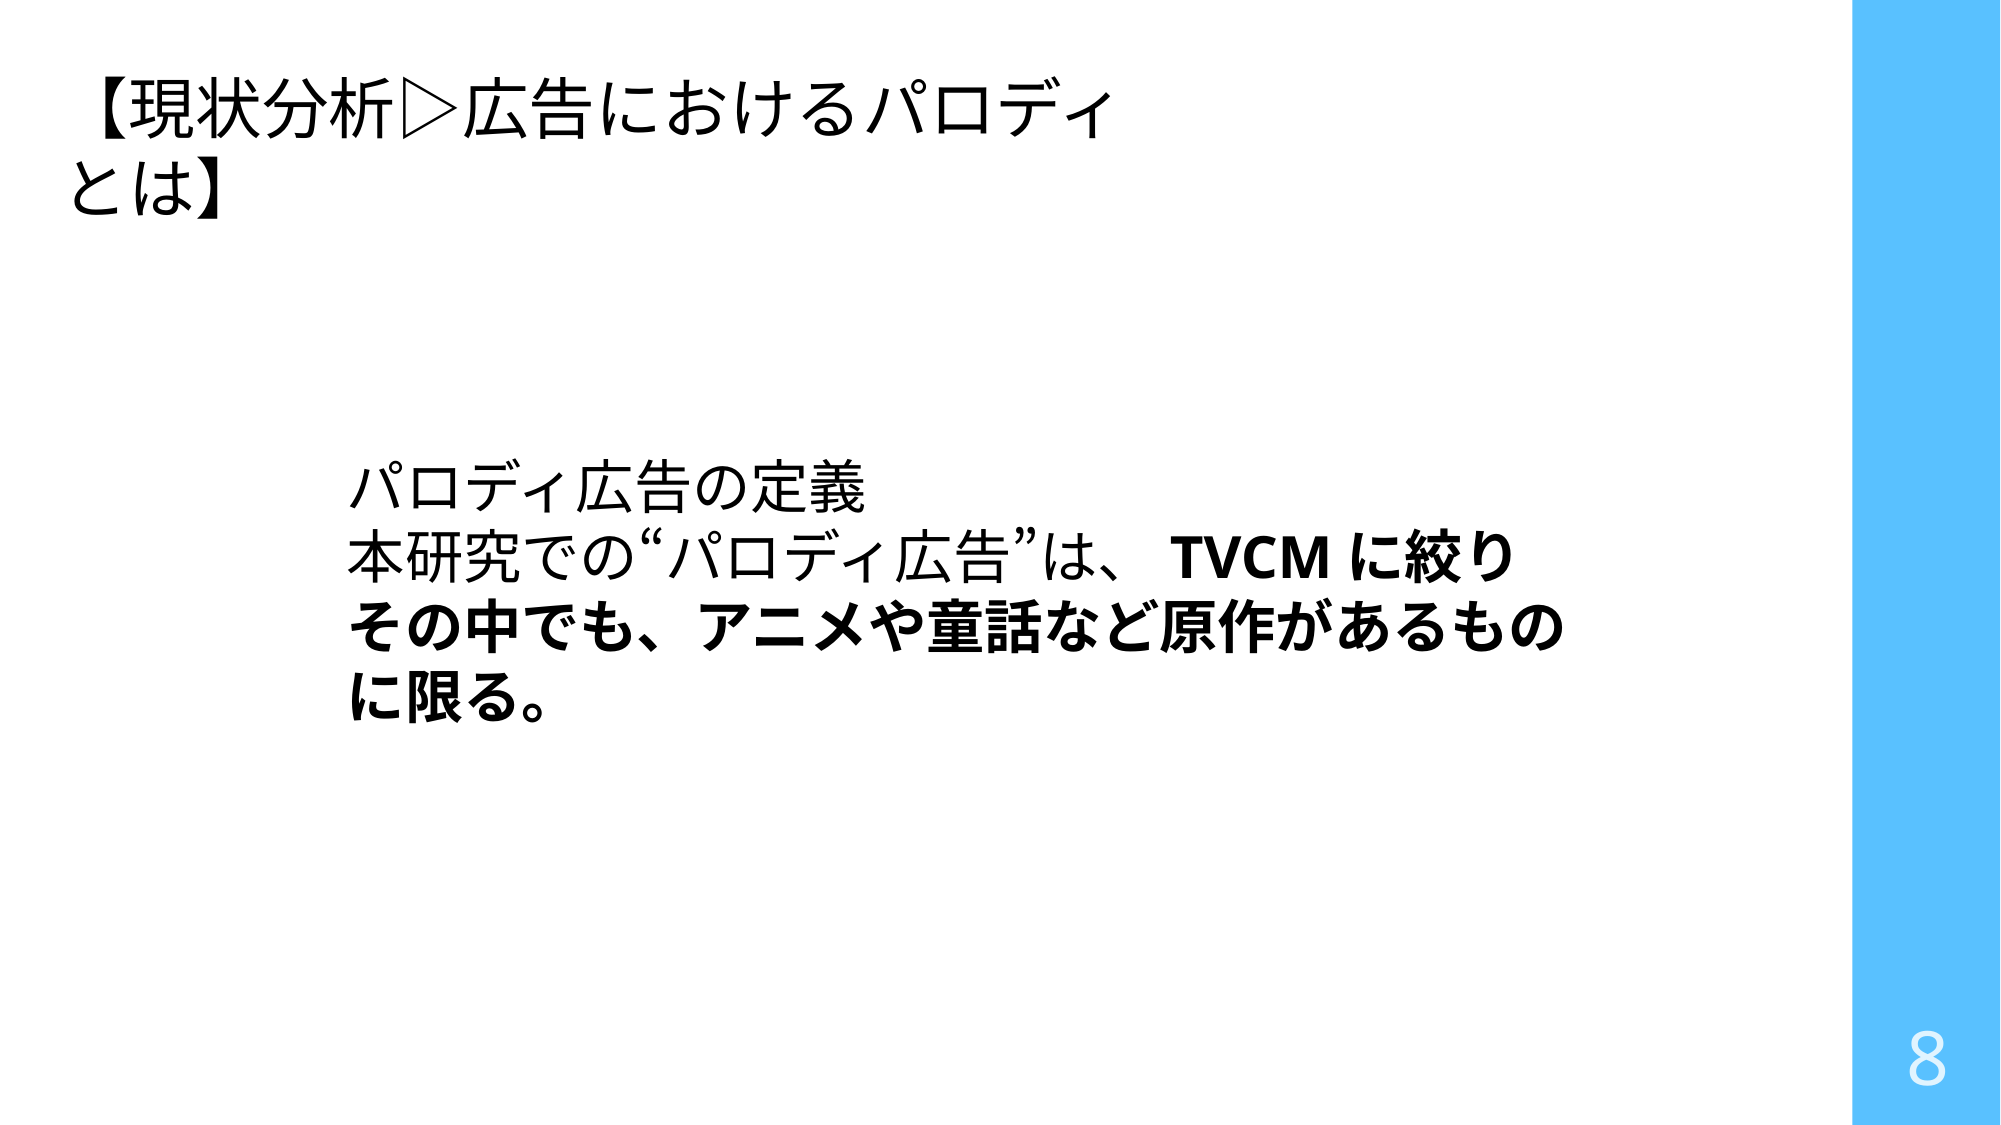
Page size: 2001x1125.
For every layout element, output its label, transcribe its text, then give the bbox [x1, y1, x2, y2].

slide_number 8 [1852, 1012, 2000, 1110]
text_box 【現状分析▷広告におけるパロディとは】 [47, 59, 1195, 235]
text_box パロディ広告の定義 本研究での“パロディ広告”は、TVCMに絞り その中でも、アニメや童話など原作があるものに限る。 [332, 443, 1627, 738]
